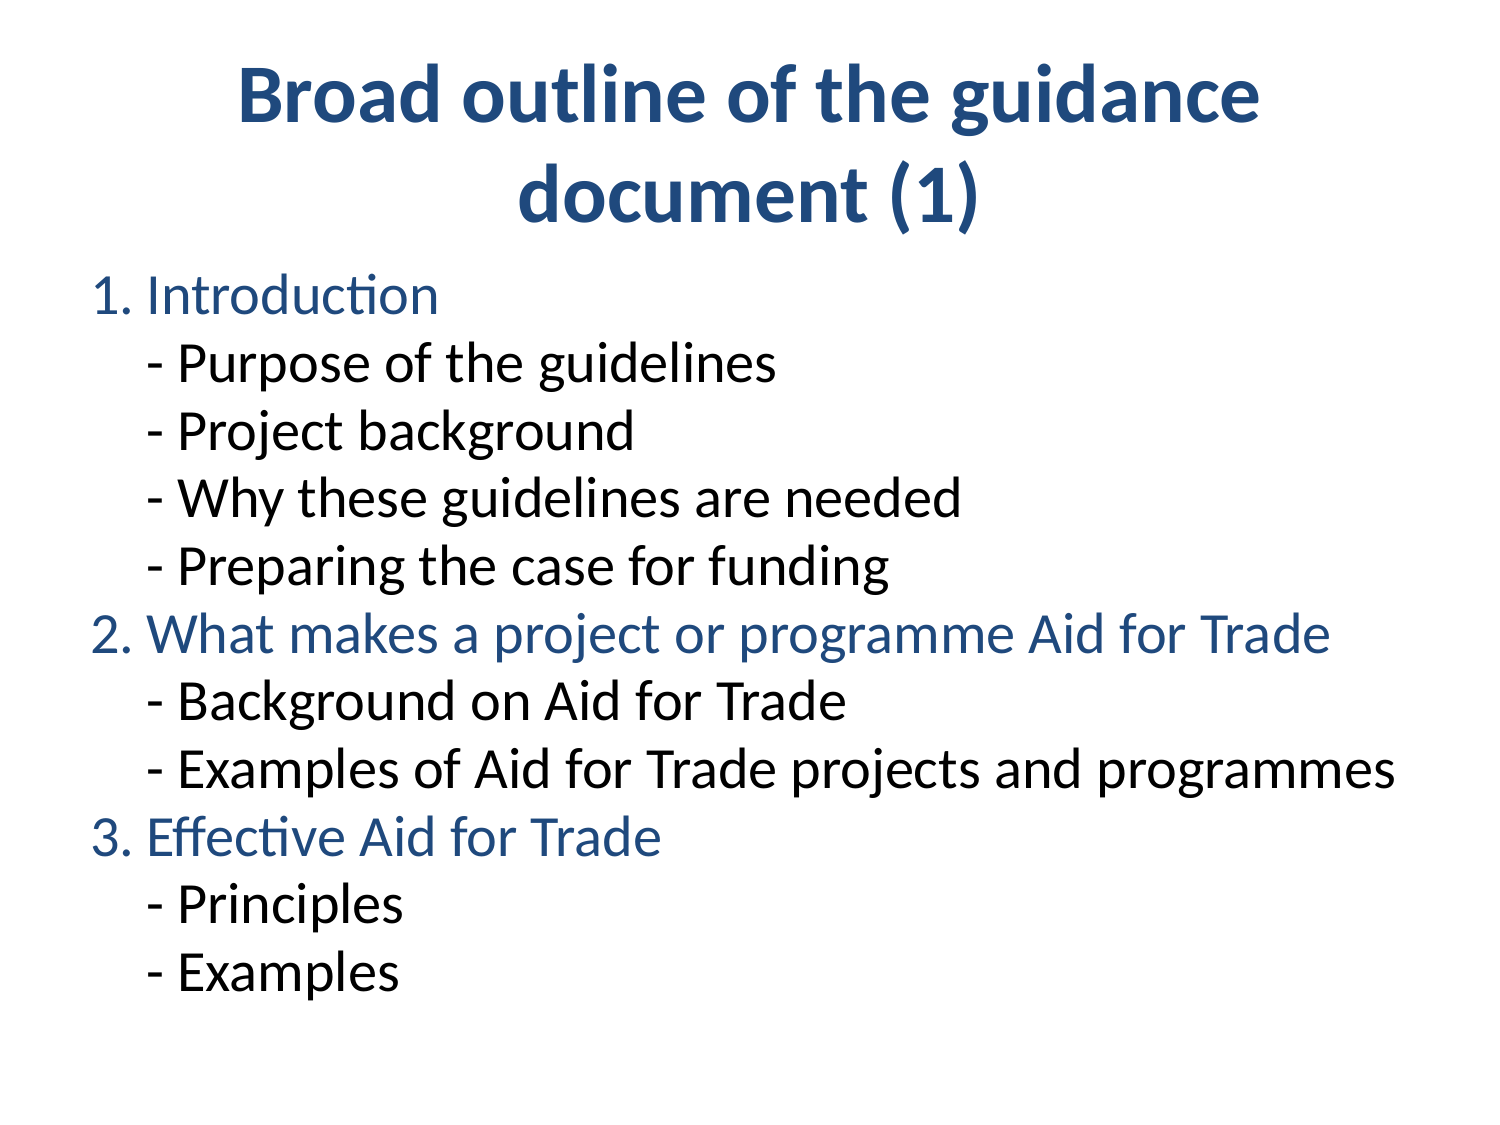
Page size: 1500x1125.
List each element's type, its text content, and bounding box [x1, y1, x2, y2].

list Introduction - Purpose of the guidelines - Project background - Why these guidelines are needed - Preparing the case for funding What makes a project or programme Aid for Trade - Background on Aid for Trade - Examples of Aid for Trade projects and programmes Effective Aid for Trade - Principles - Examples [74, 262, 1426, 1006]
title Broad outline of the guidance document (1) [74, 44, 1426, 233]
